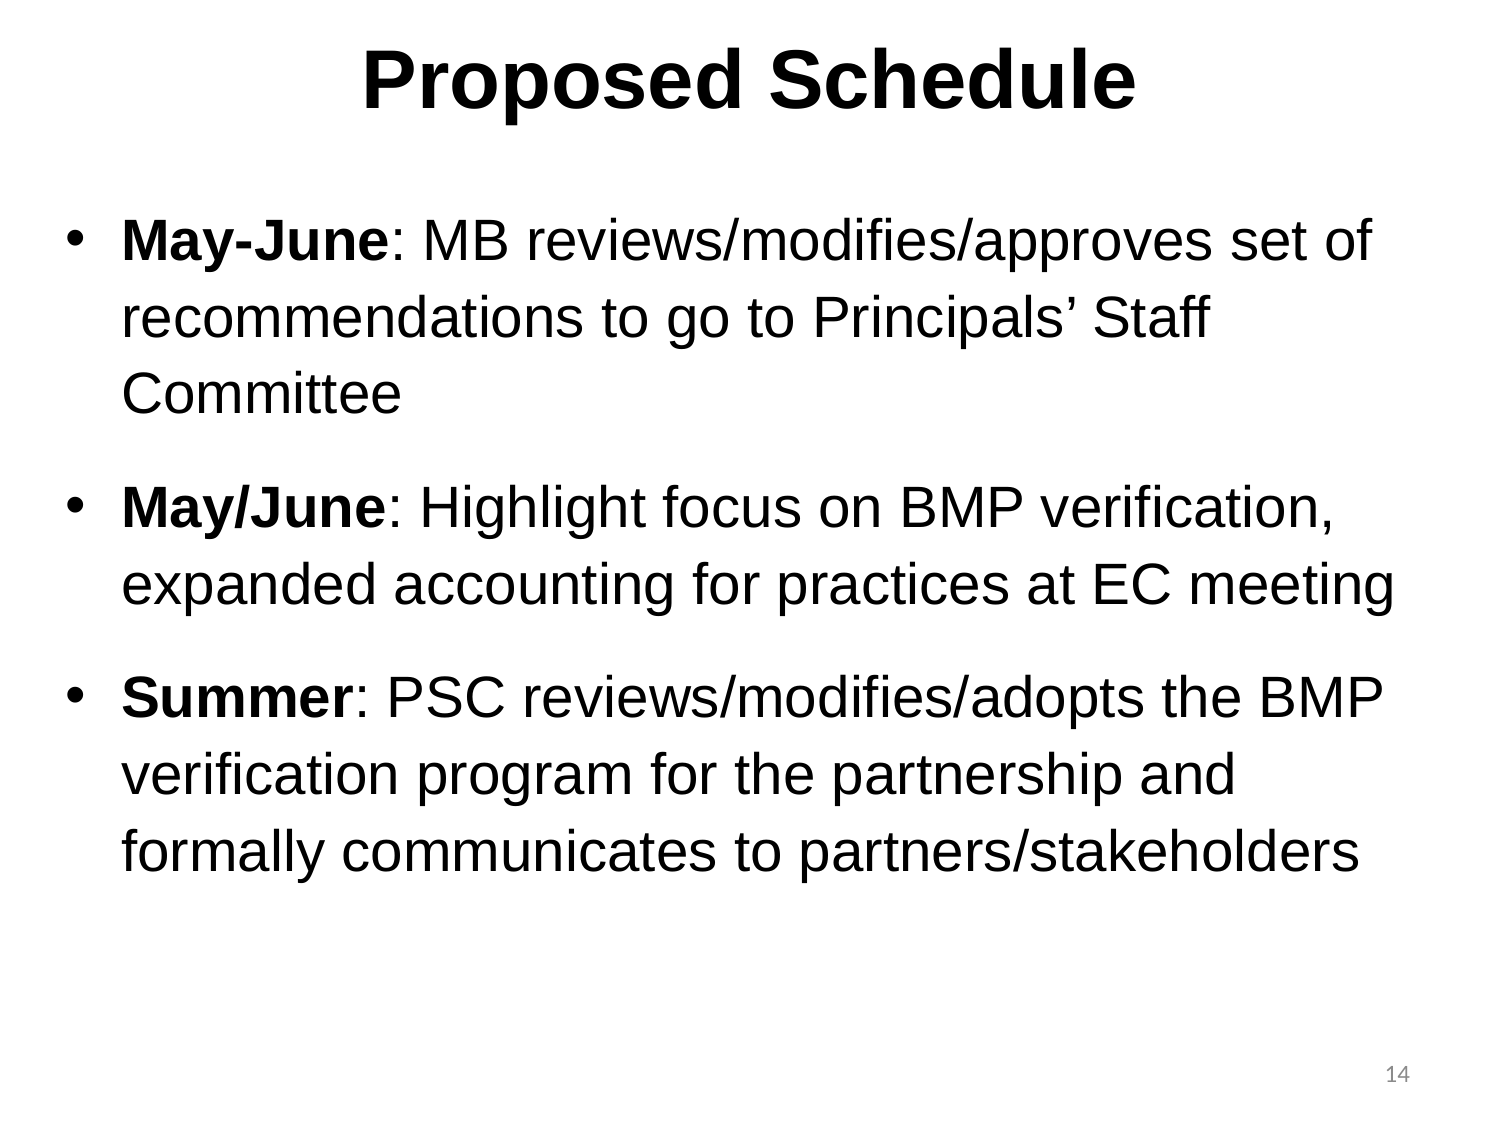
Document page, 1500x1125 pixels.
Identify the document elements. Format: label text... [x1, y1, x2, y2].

title Proposed Schedule [75, 0, 1425, 150]
slide_number 14 [1074, 1042, 1425, 1103]
list May-June: MB reviews/modifies/approves set of recommendations to go to Principals’ Staff Committee May/June: Highlight focus on BMP verification, expanded accounting for practices at EC meeting Summer: PSC reviews/modifies/adopts the BMP verification program for the partnership and formally communicates to partners/stakeholders [50, 187, 1438, 1125]
